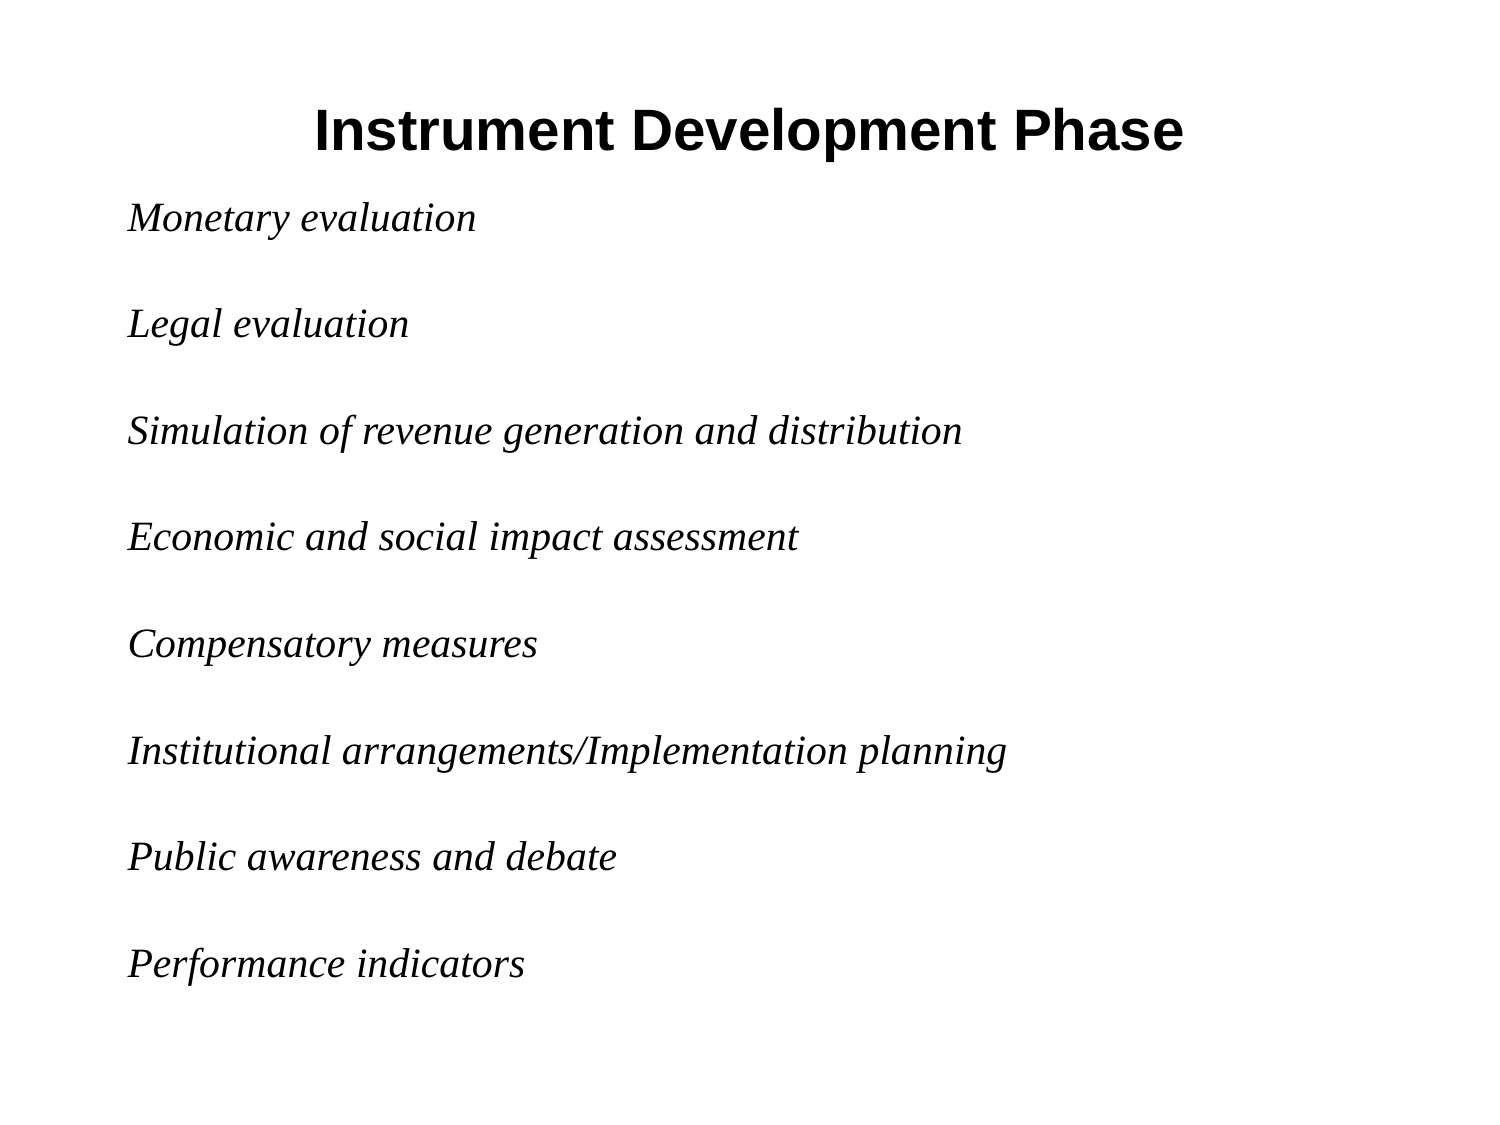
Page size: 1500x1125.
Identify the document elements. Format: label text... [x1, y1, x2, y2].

title Instrument Development Phase [112, 99, 1388, 187]
list Monetary evaluation Legal evaluation Simulation of revenue generation and distribution Economic and social impact assessment Compensatory measures Institutional arrangements/Implementation planning Public awareness and debate Performance indicators [112, 187, 1388, 1001]
